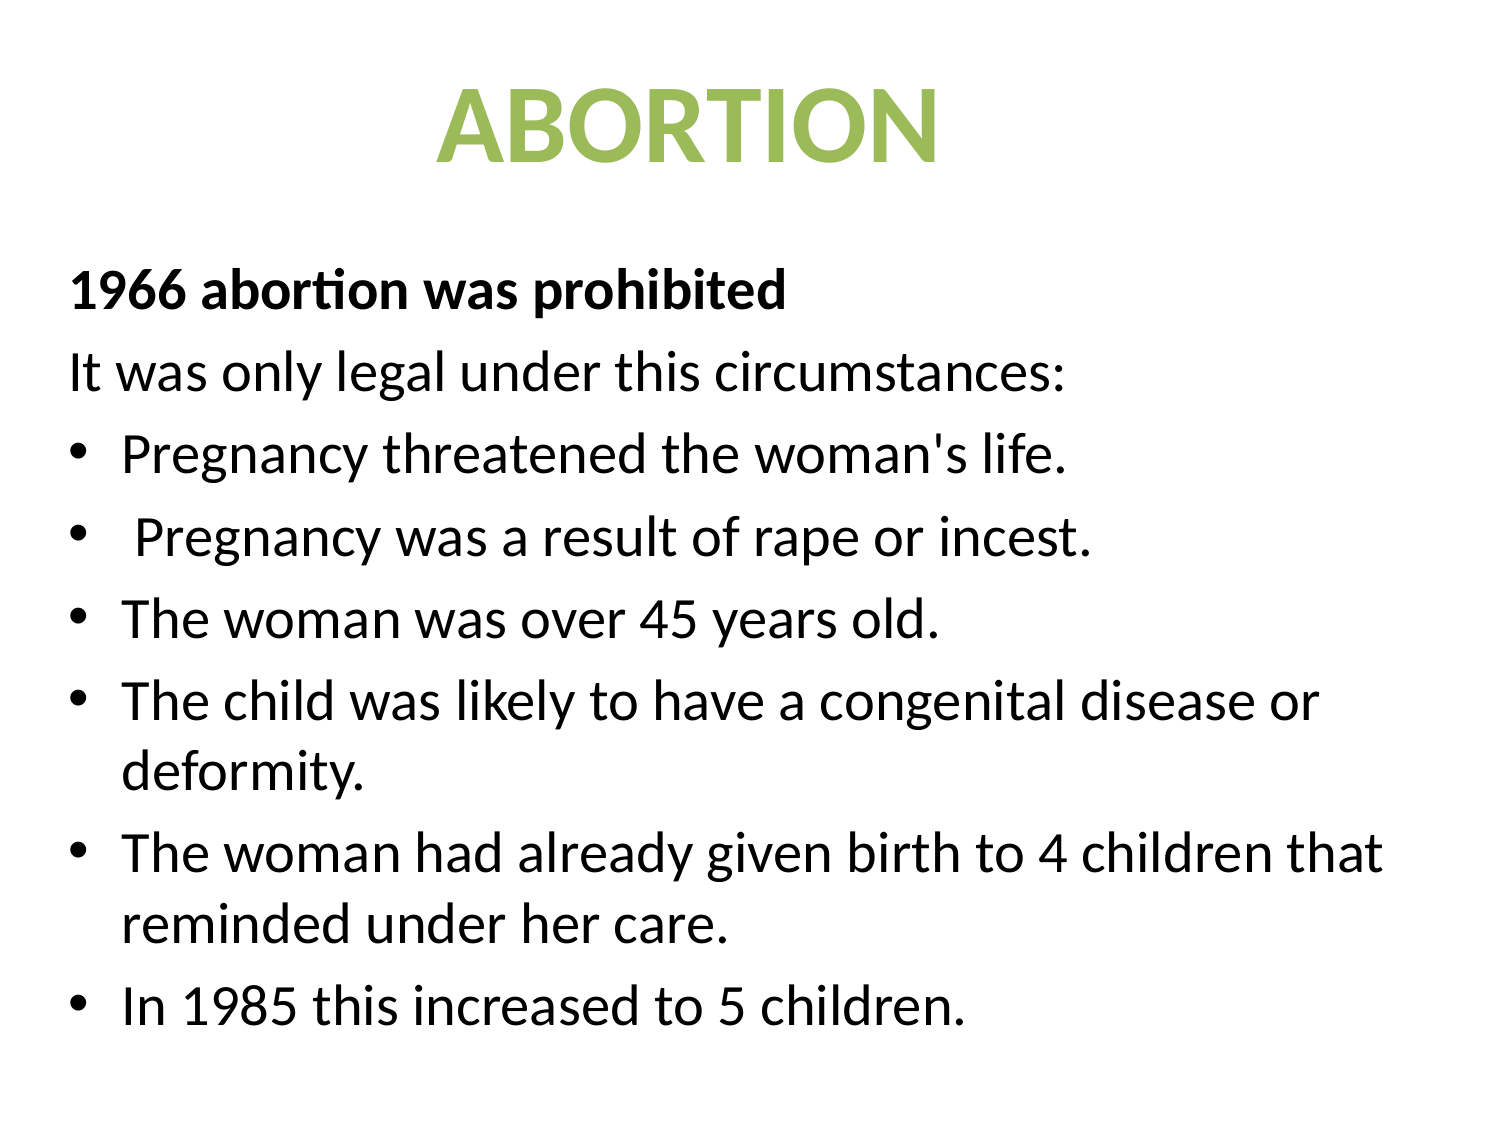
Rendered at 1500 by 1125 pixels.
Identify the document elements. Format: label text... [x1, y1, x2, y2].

text_box ABORTION [421, 42, 958, 193]
list 1966 abortion was prohibited It was only legal under this circumstances: Pregnancy threatened the woman's life. Pregnancy was a result of rape or incest. The woman was over 45 years old. The child was likely to have a congenital disease or deformity. The woman had already given birth to 4 children that reminded under her care. In 1985 this increased to 5 children. [53, 243, 1404, 1047]
